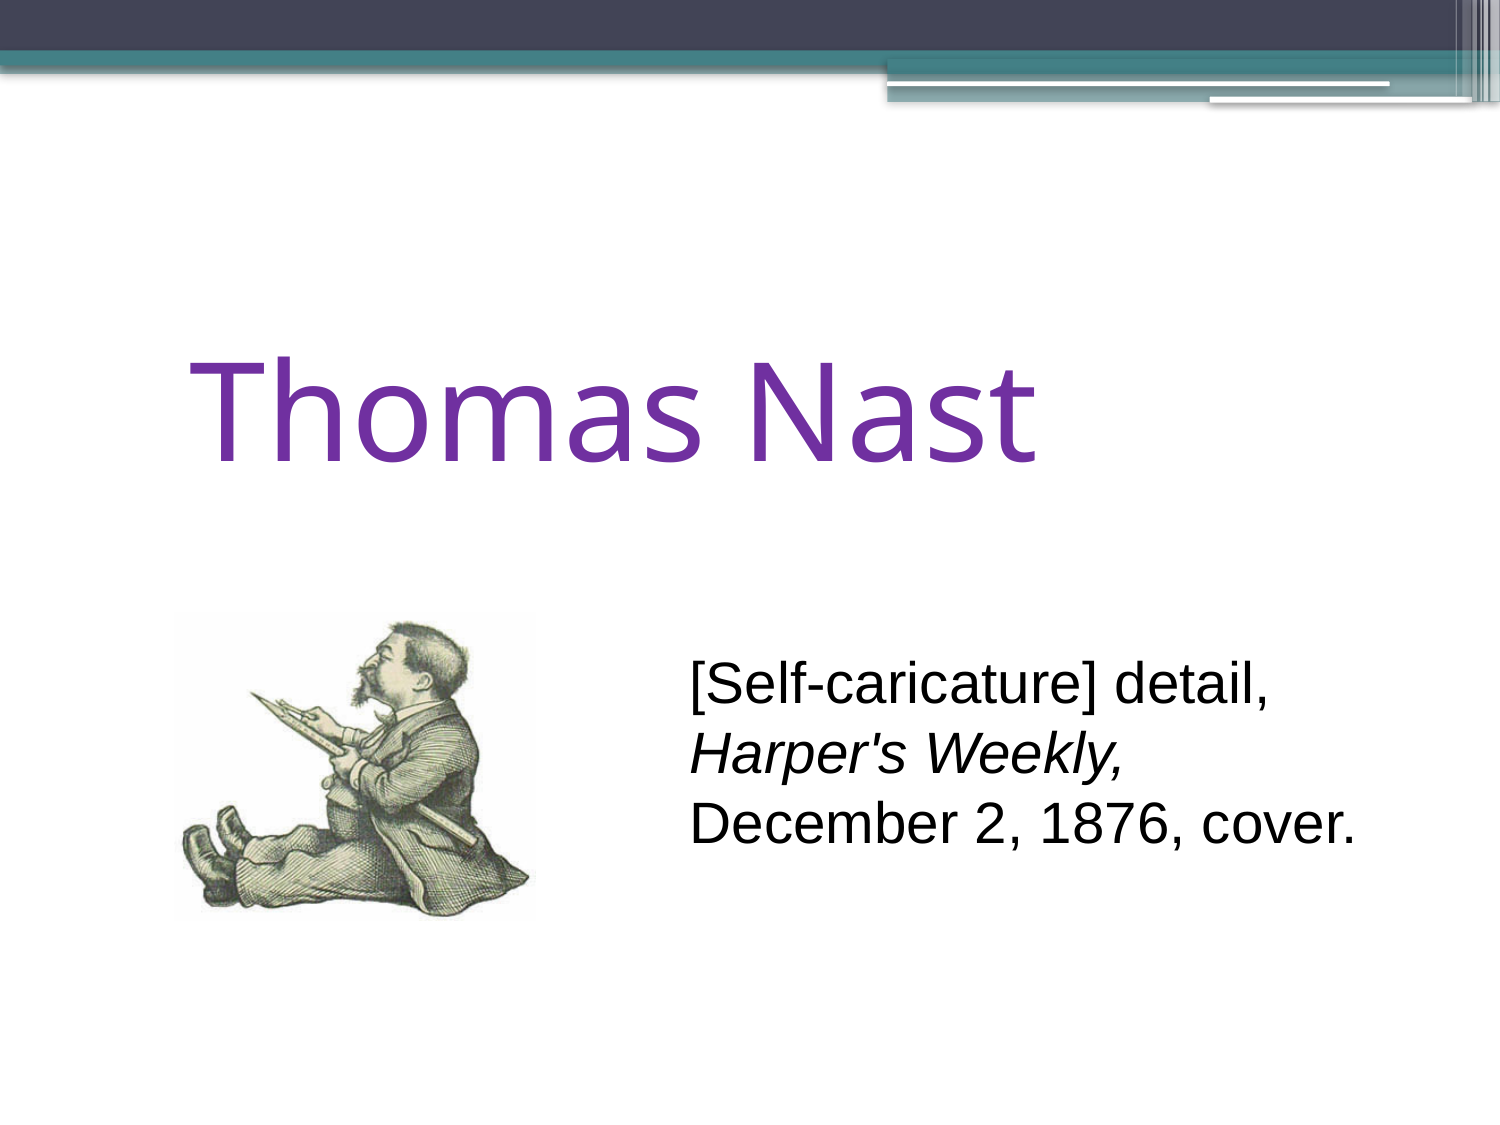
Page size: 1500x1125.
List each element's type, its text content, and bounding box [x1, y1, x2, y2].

title Thomas Nast [174, 199, 1351, 613]
text_box [Self-caricature] detail, Harper's Weekly, December 2, 1876, cover. [675, 637, 1400, 863]
picture [174, 612, 537, 921]
